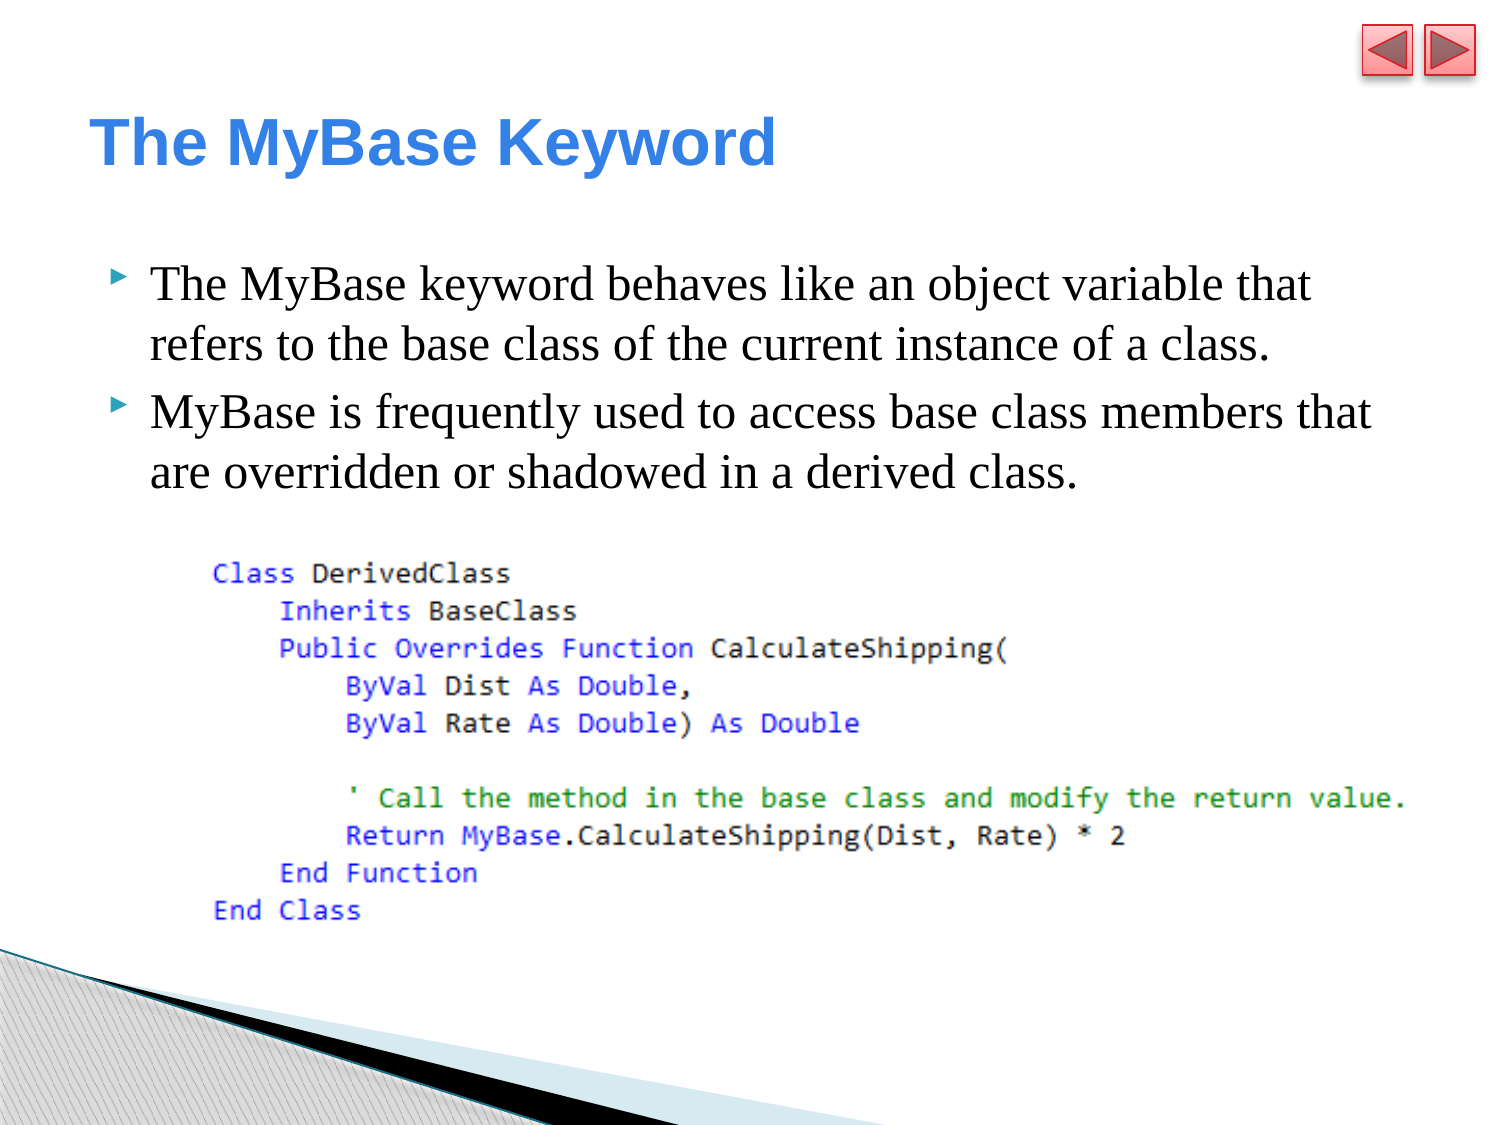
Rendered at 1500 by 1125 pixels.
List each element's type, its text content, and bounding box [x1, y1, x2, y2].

picture [188, 550, 1436, 941]
title The MyBase Keyword [75, 45, 1425, 233]
list The MyBase keyword behaves like an object variable that refers to the base class of the current instance of a class. MyBase is frequently used to access base class members that are overridden or shadowed in a derived class. [74, 242, 1426, 986]
